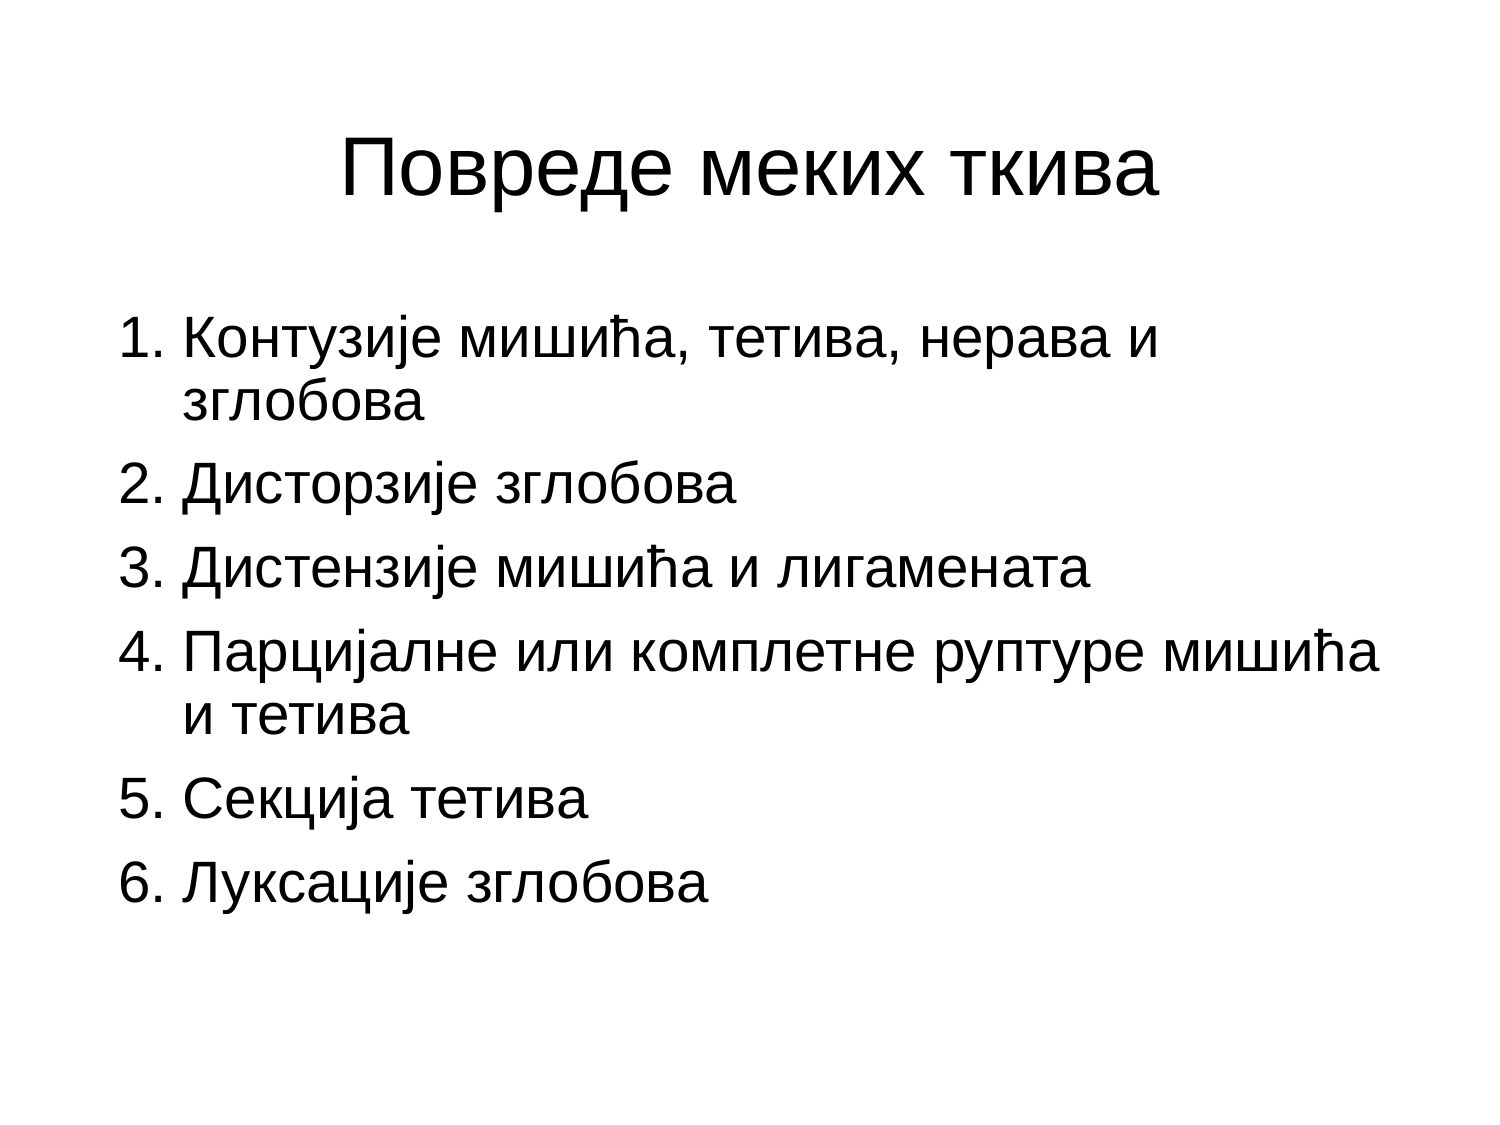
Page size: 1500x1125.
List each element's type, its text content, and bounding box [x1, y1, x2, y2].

title Повреде меких ткива [103, 59, 1397, 278]
list Контузије мишића, тетива, нерава и зглобова Дисторзије зглобова Дистензије мишића и лигамената Парцијалне или комплетне руптуре мишића и тетива Секција тетива Луксације зглобова [103, 299, 1397, 1014]
